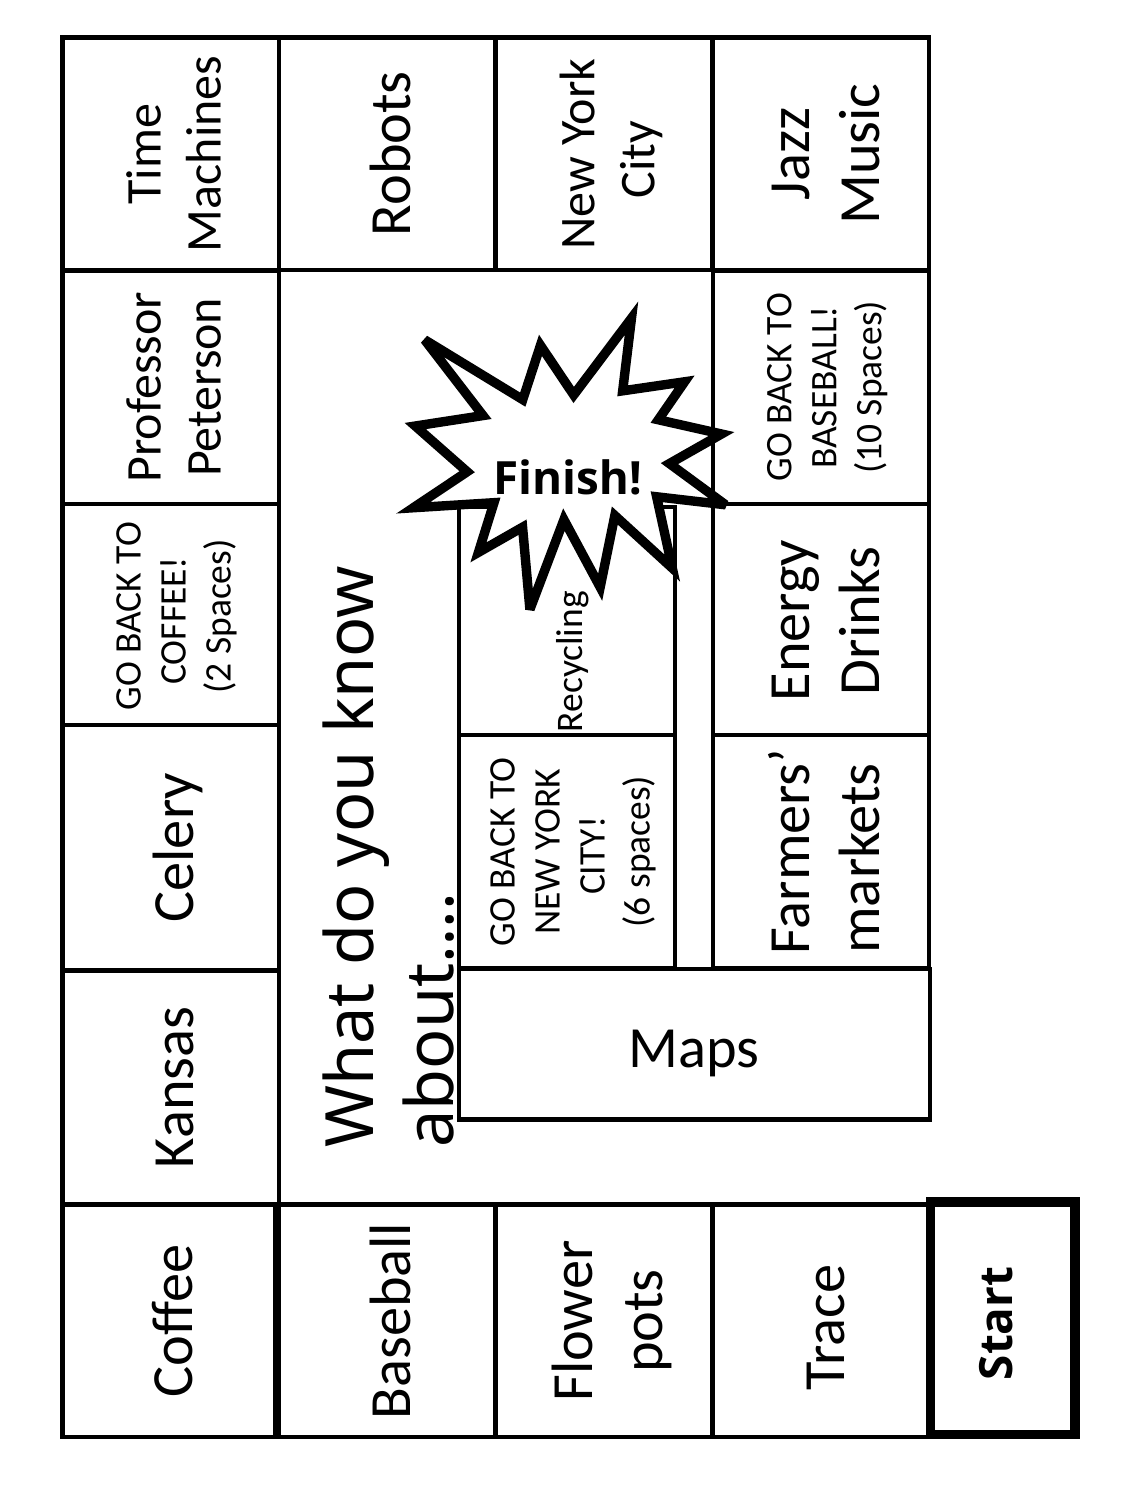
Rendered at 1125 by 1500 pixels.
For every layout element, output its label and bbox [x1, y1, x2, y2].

text_box [62, 37, 1076, 1438]
